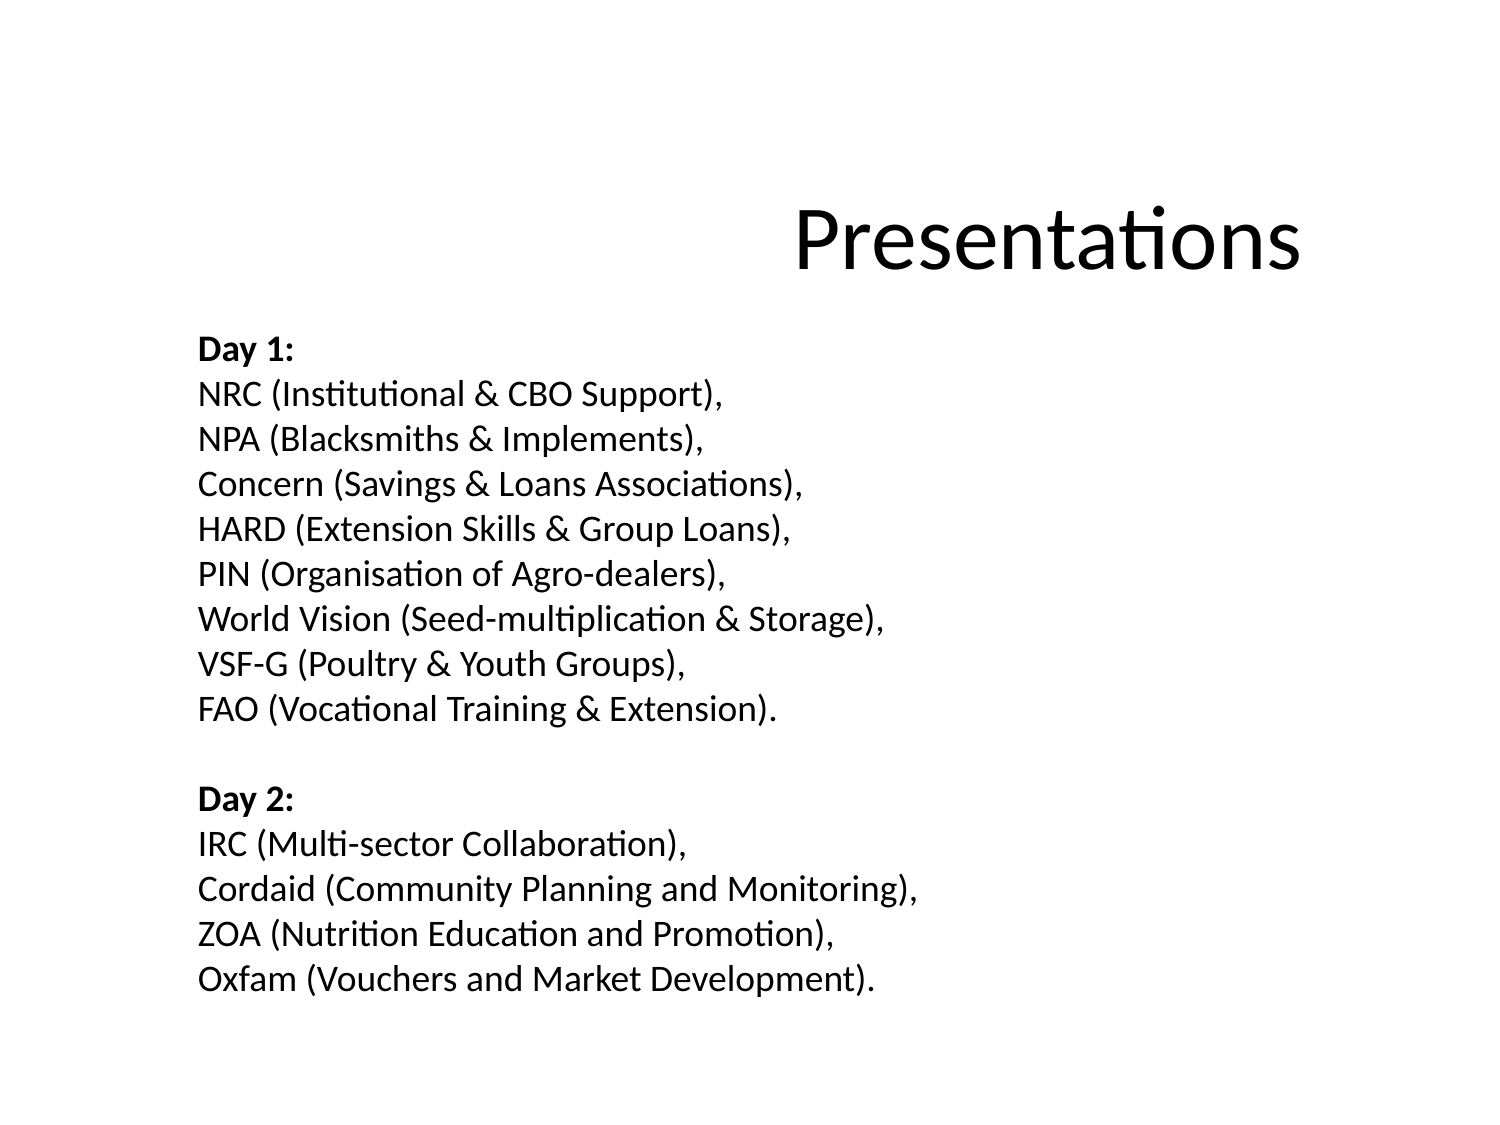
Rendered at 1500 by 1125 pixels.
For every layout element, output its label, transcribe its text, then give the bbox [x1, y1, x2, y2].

text_box Day 1: NRC (Institutional & CBO Support), NPA (Blacksmiths & Implements), Concern (Savings & Loans Associations), HARD (Extension Skills & Group Loans), PIN (Organisation of Agro-dealers), World Vision (Seed-multiplication & Storage), VSF-G (Poultry & Youth Groups), FAO (Vocational Training & Extension). Day 2: IRC (Multi-sector Collaboration), Cordaid (Community Planning and Monitoring), ZOA (Nutrition Education and Promotion), Oxfam (Vouchers and Market Development). [108, 316, 1390, 1051]
text_box Presentations [610, 170, 1465, 269]
